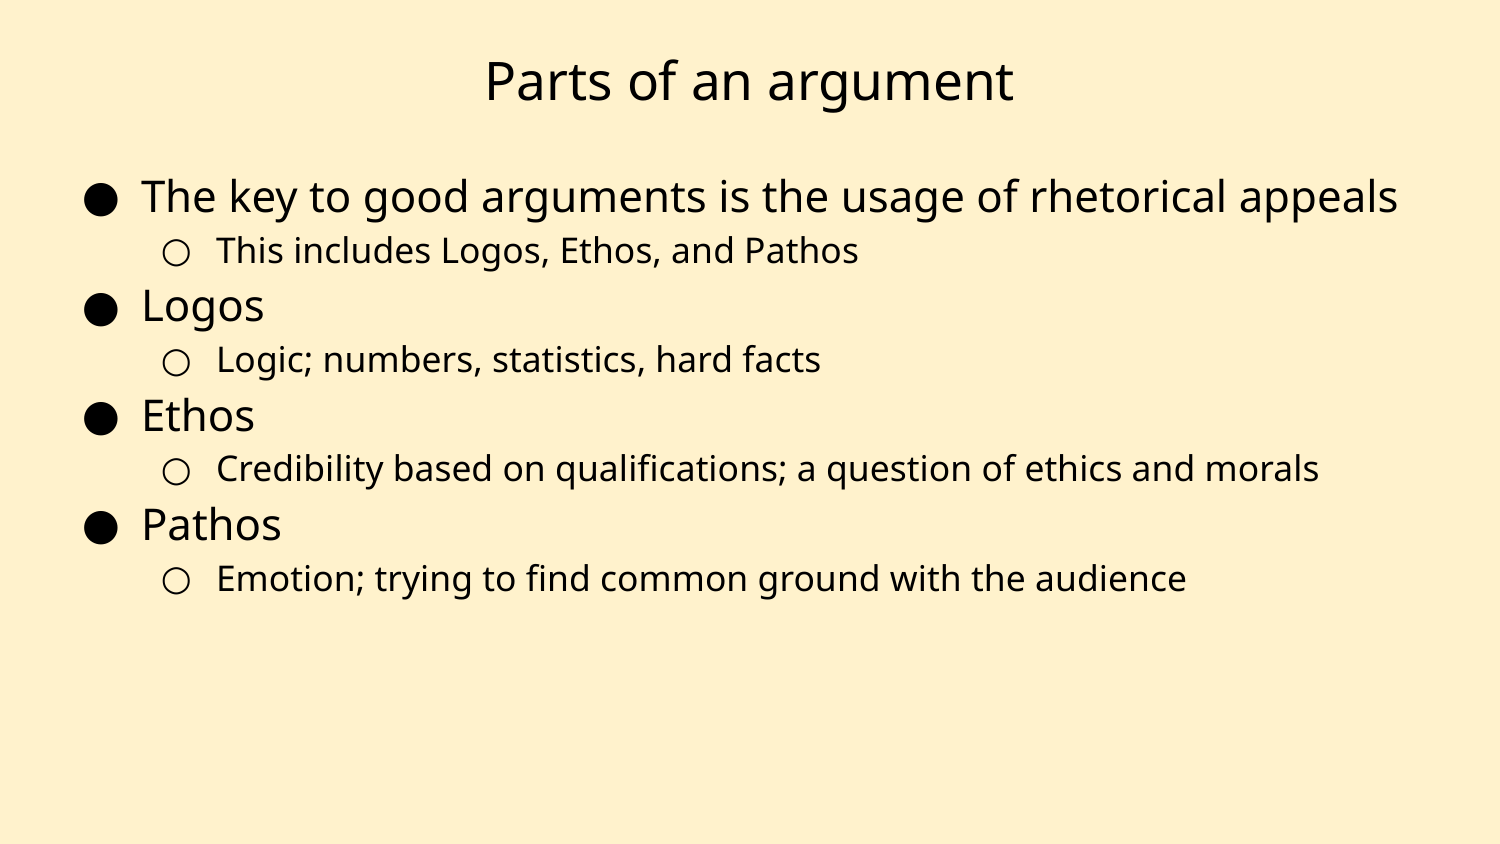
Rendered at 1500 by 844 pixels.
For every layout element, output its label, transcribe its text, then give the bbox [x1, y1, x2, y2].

title Parts of an argument [51, 32, 1449, 127]
list The key to good arguments is the usage of rhetorical appeals This includes Logos, Ethos, and Pathos Logos Logic; numbers, statistics, hard facts Ethos Credibility based on qualifications; a question of ethics and morals Pathos Emotion; trying to find common ground with the audience [51, 145, 1449, 750]
